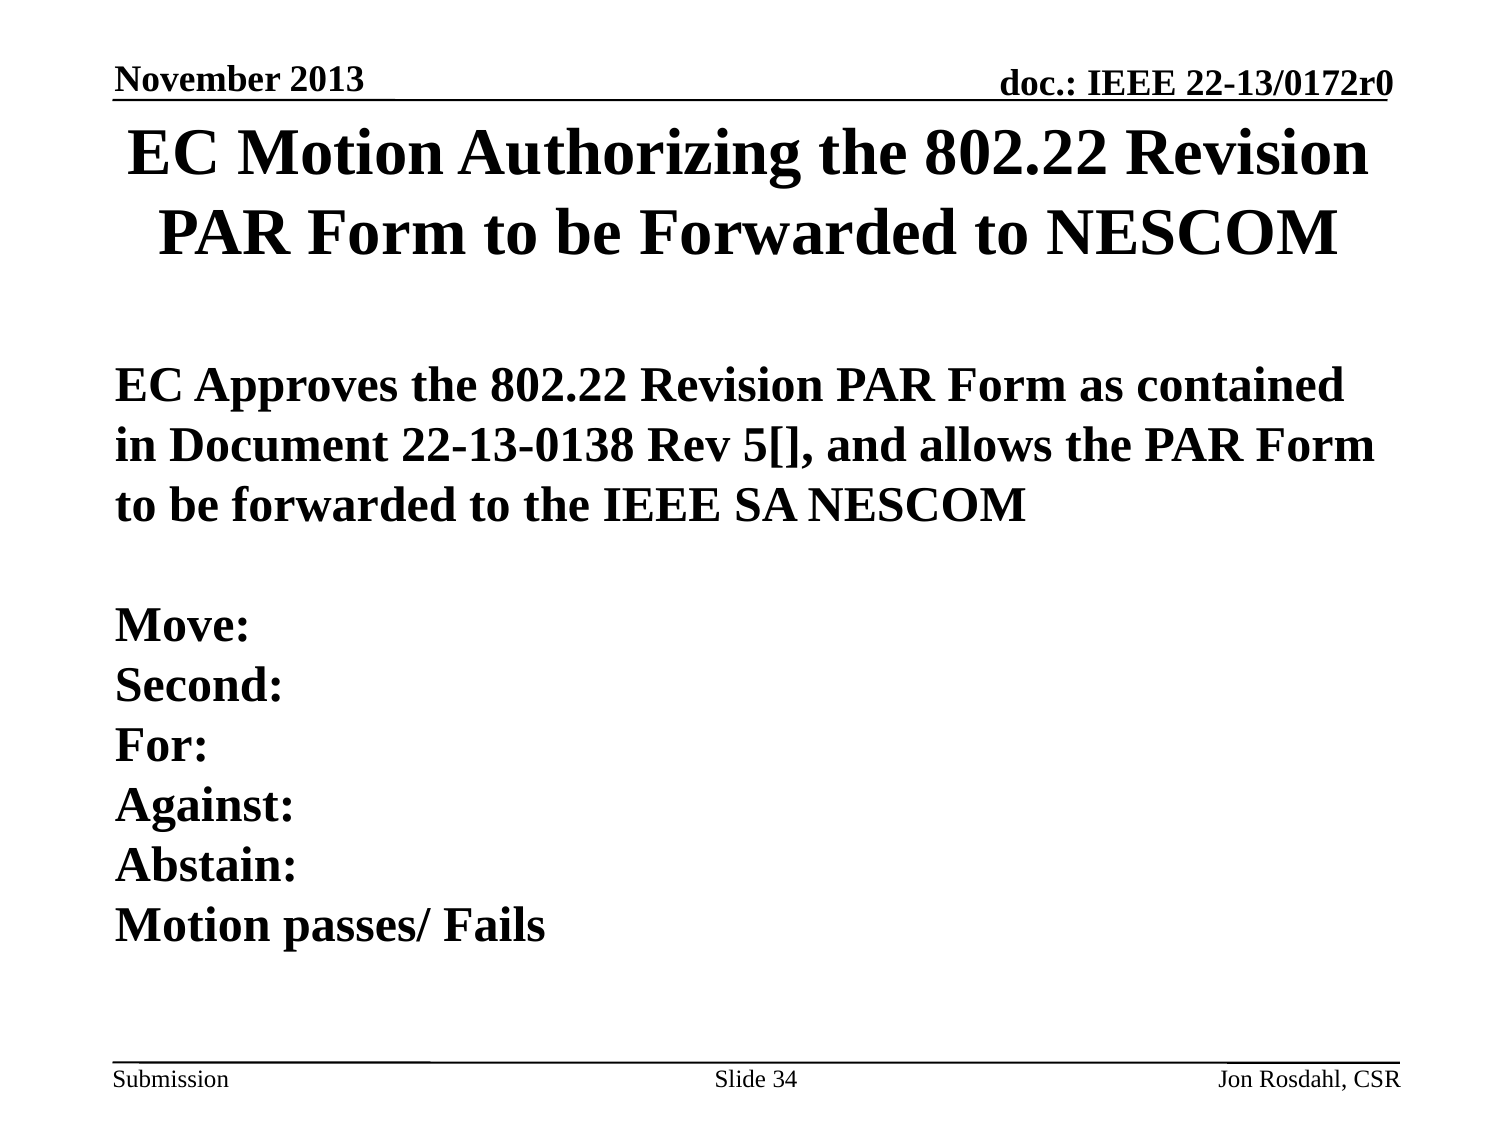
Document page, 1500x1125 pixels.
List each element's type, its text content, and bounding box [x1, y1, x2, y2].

slide_number Slide 34 [712, 1061, 800, 1123]
text_box EC Approves the 802.22 Revision PAR Form as contained in Document 22-13-0138 Rev 5[], and allows the PAR Form to be forwarded to the IEEE SA NESCOM Move: Second: For: Against: Abstain: Motion passes/ Fails [99, 343, 1413, 959]
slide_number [114, 54, 423, 100]
title EC Motion Authorizing the 802.22 Revision PAR Form to be Forwarded to NESCOM [112, 112, 1388, 263]
footer Jon Rosdahl, CSR [878, 1061, 1402, 1093]
